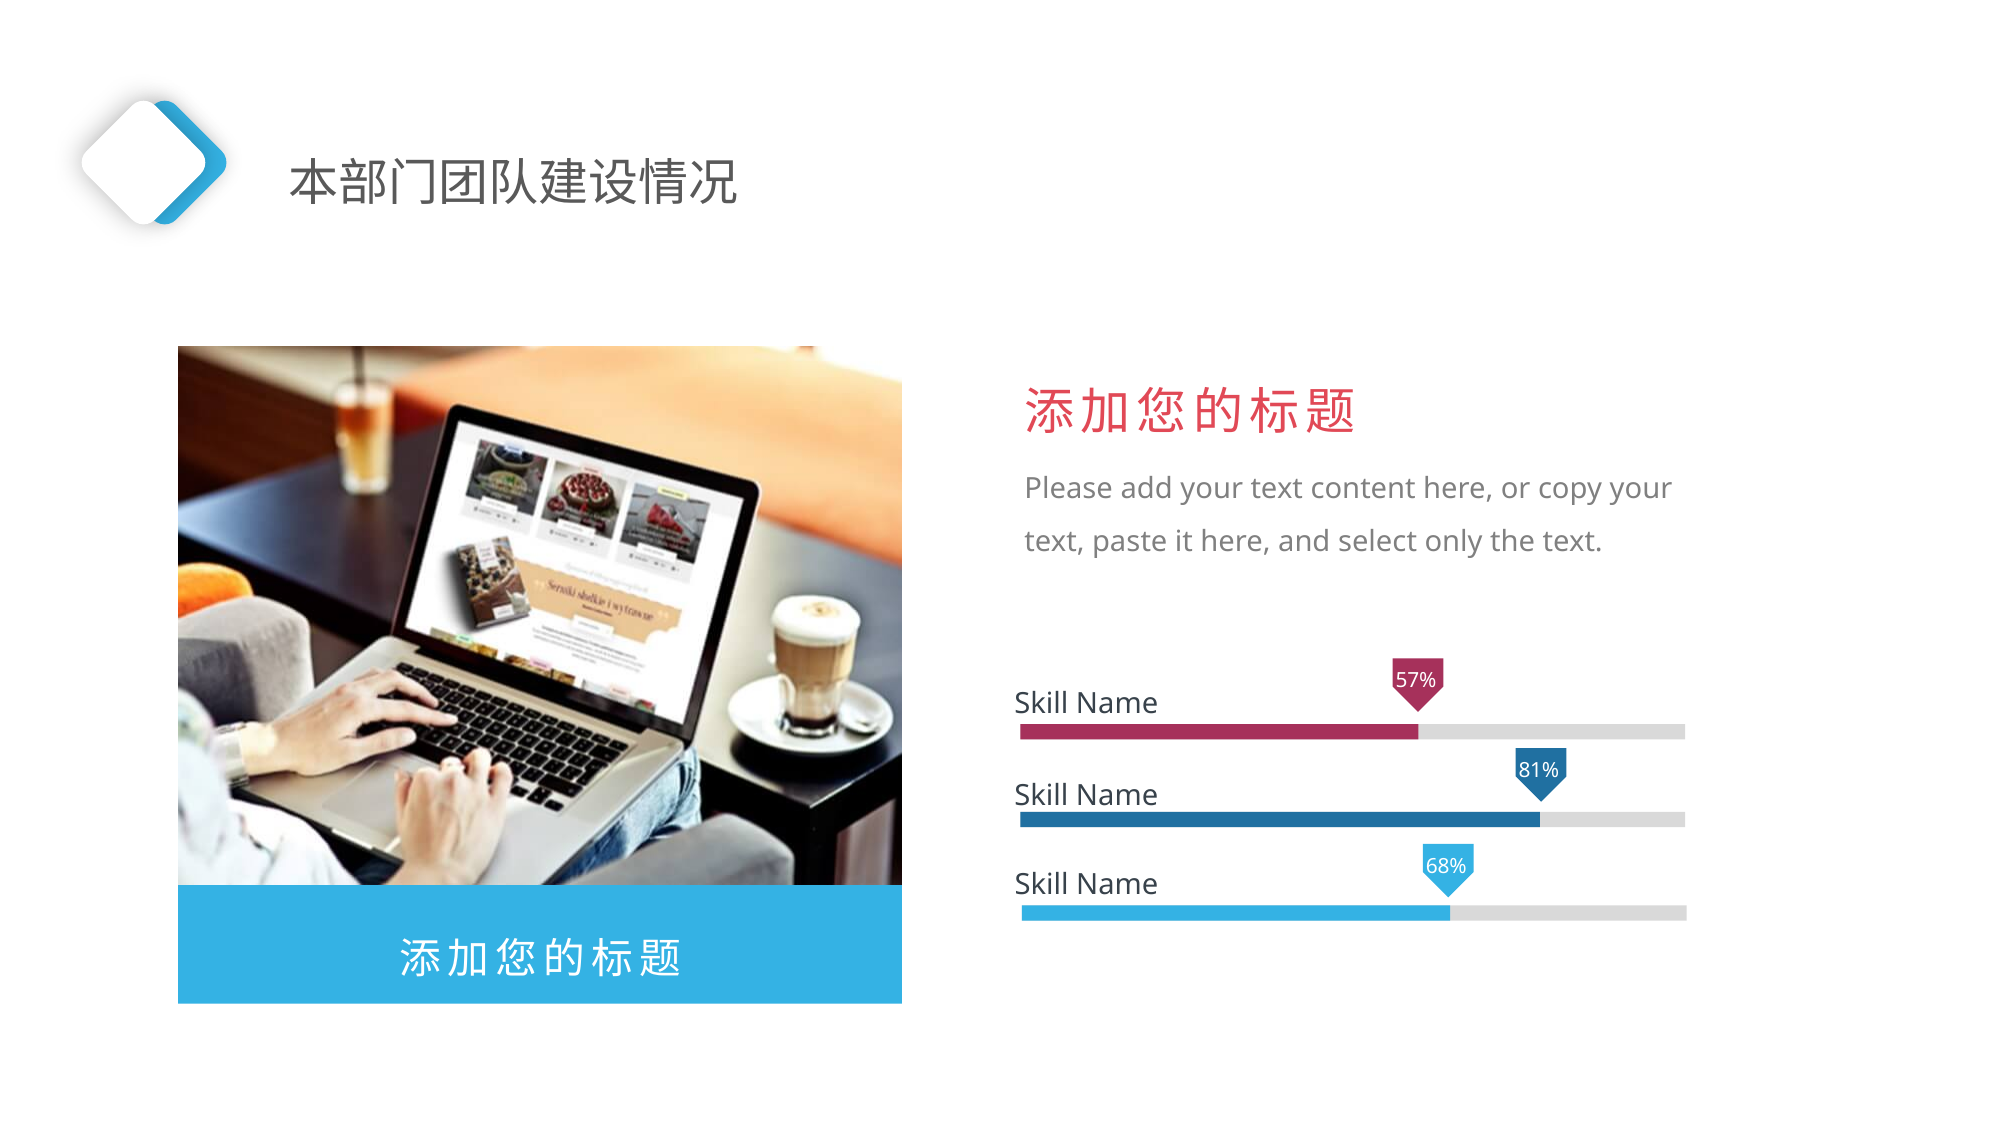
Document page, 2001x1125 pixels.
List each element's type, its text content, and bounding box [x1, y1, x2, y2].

text_box Skill Name [999, 858, 1174, 909]
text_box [1021, 905, 1687, 921]
text_box Skill Name [999, 768, 1174, 819]
text_box [215, 142, 228, 183]
text_box [80, 99, 207, 226]
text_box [1505, 748, 1573, 802]
text_box Skill Name [999, 676, 1174, 727]
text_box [1020, 811, 1686, 828]
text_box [1412, 843, 1480, 898]
text_box 添加您的标题 [178, 885, 902, 1004]
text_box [1382, 658, 1450, 712]
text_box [1020, 723, 1686, 740]
text_box 添加您的标题 [1009, 342, 1465, 447]
text_box 本部门团队建设情况 [273, 113, 828, 219]
text_box Please add your text content here, or copy your text, paste it here, and select only the text. [1009, 444, 1754, 565]
text_box [177, 345, 903, 886]
